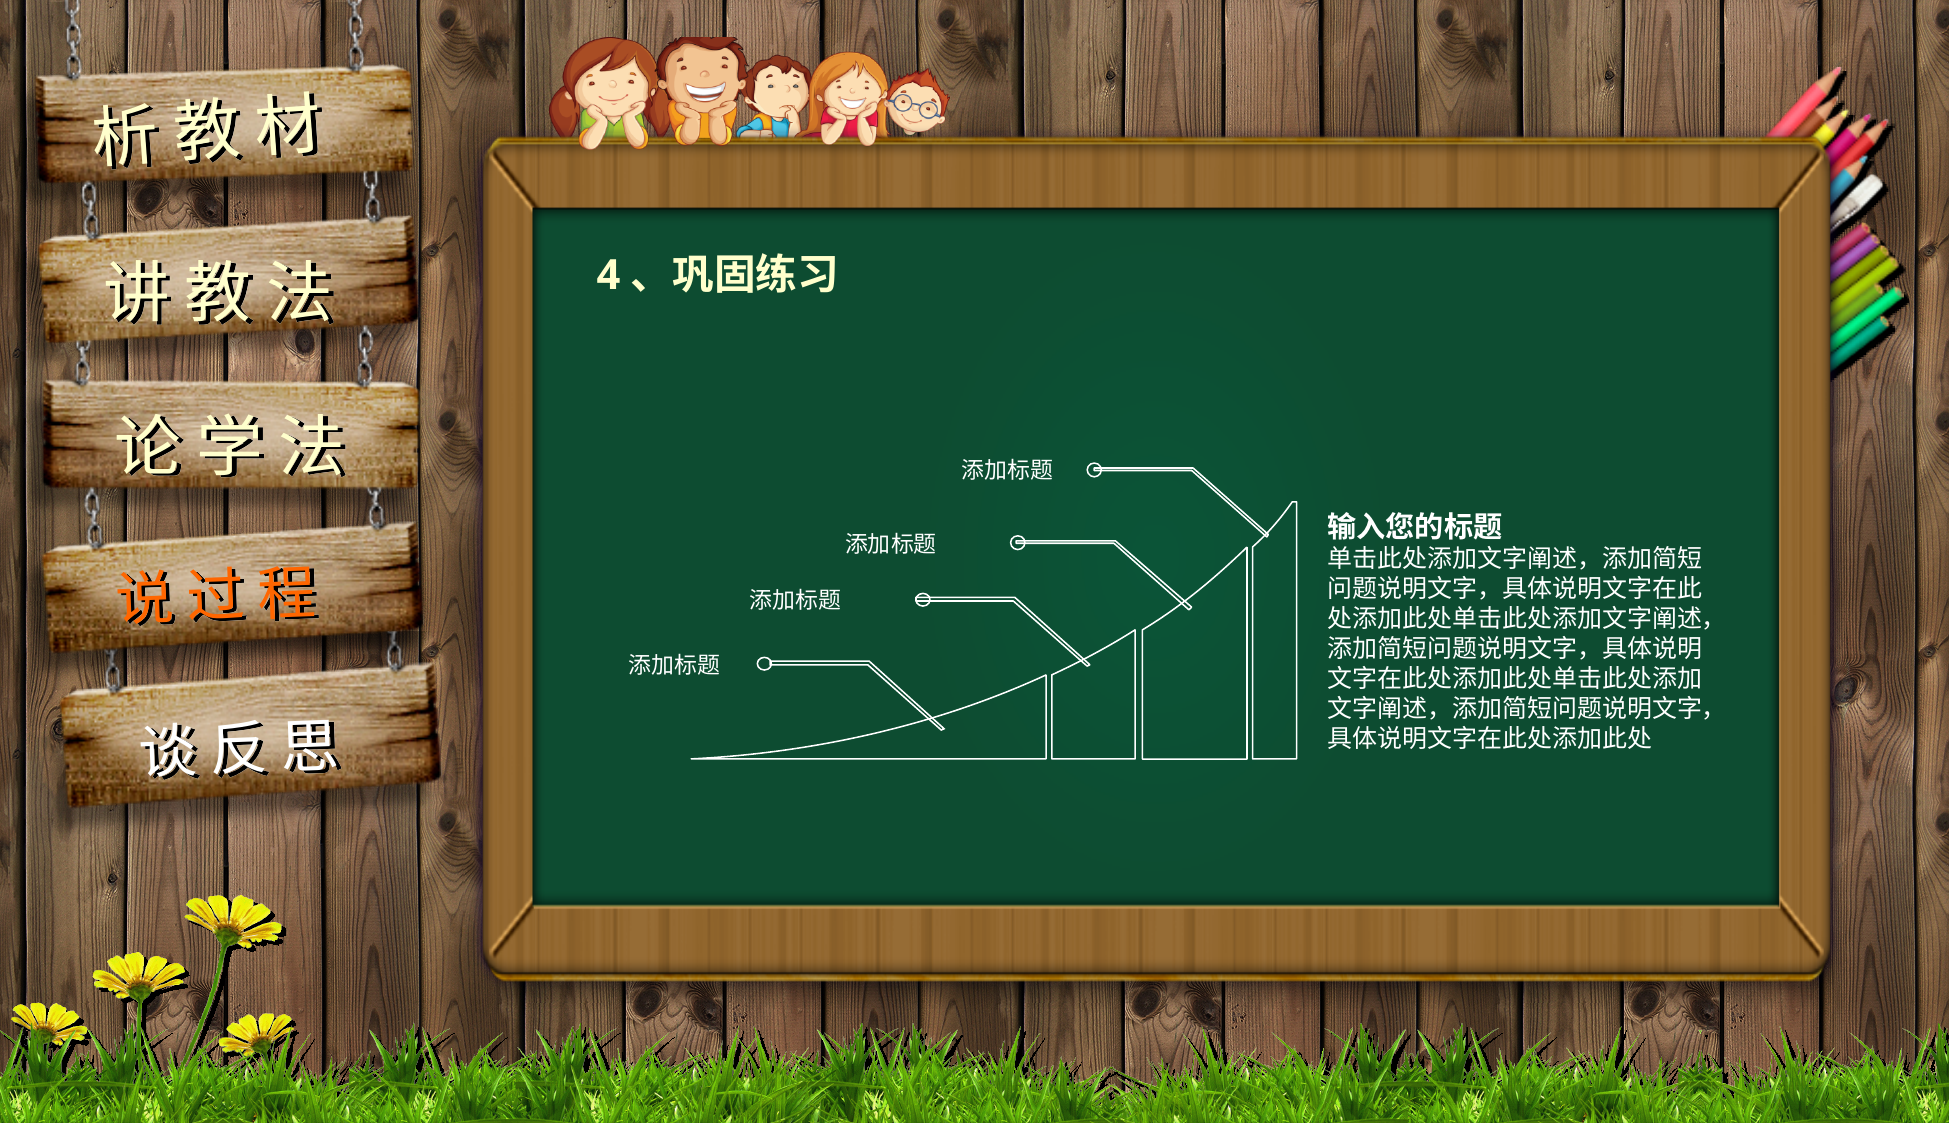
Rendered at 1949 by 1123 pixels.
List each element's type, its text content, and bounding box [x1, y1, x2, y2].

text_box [618, 450, 1297, 760]
text_box 4、巩固练习 [581, 240, 854, 306]
picture [0, 0, 1949, 1123]
text_box 输入您的标题 单击此处添加文字阐述，添加简短问题说明文字，具体说明文字在此处添加此处单击此处添加文字阐述，添加简短问题说明文字，具体说明文字在此处添加此处单击此处添加文字阐述，添加简短问题说明文字，具体说明文字在此处添加此处 [1318, 503, 1720, 758]
